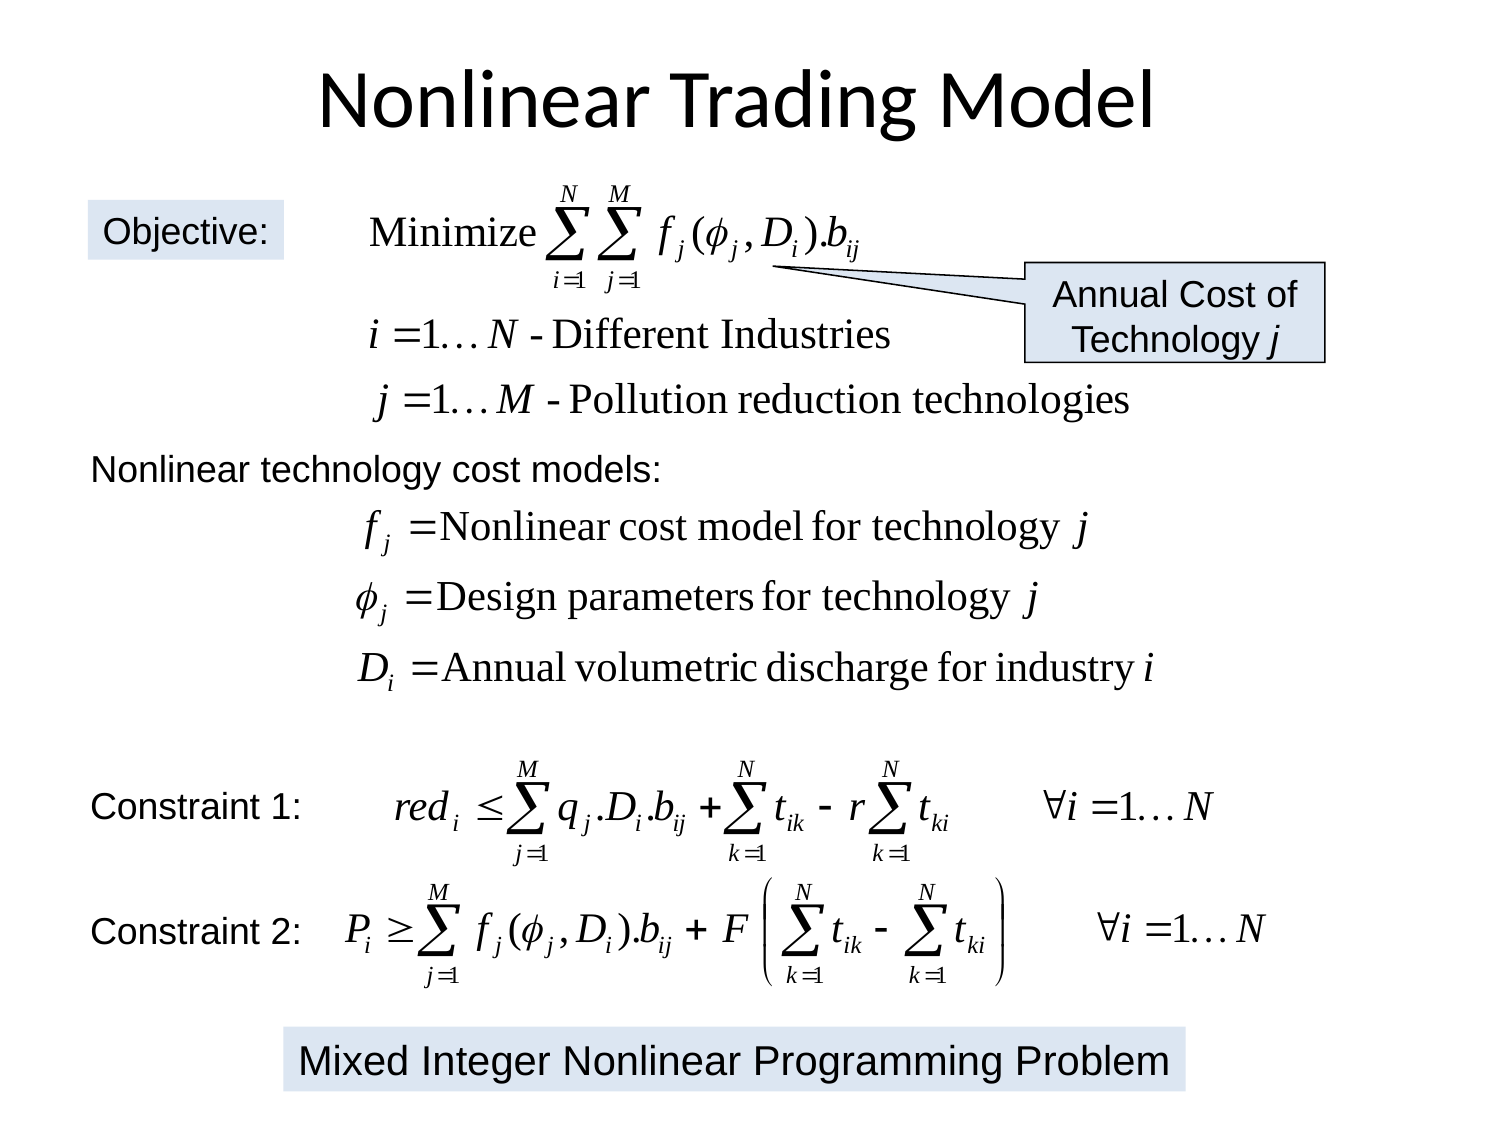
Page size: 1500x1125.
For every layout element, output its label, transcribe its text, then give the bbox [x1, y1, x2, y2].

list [349, 500, 1163, 701]
slide_number [75, 1042, 425, 1103]
title Nonlinear Trading Model [62, 0, 1413, 188]
text_box Mixed Integer Nonlinear Programming Problem [283, 1026, 1186, 1092]
text_box Nonlinear technology cost models: [75, 437, 678, 498]
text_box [74, 749, 1226, 961]
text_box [337, 868, 1276, 996]
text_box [87, 174, 1326, 433]
